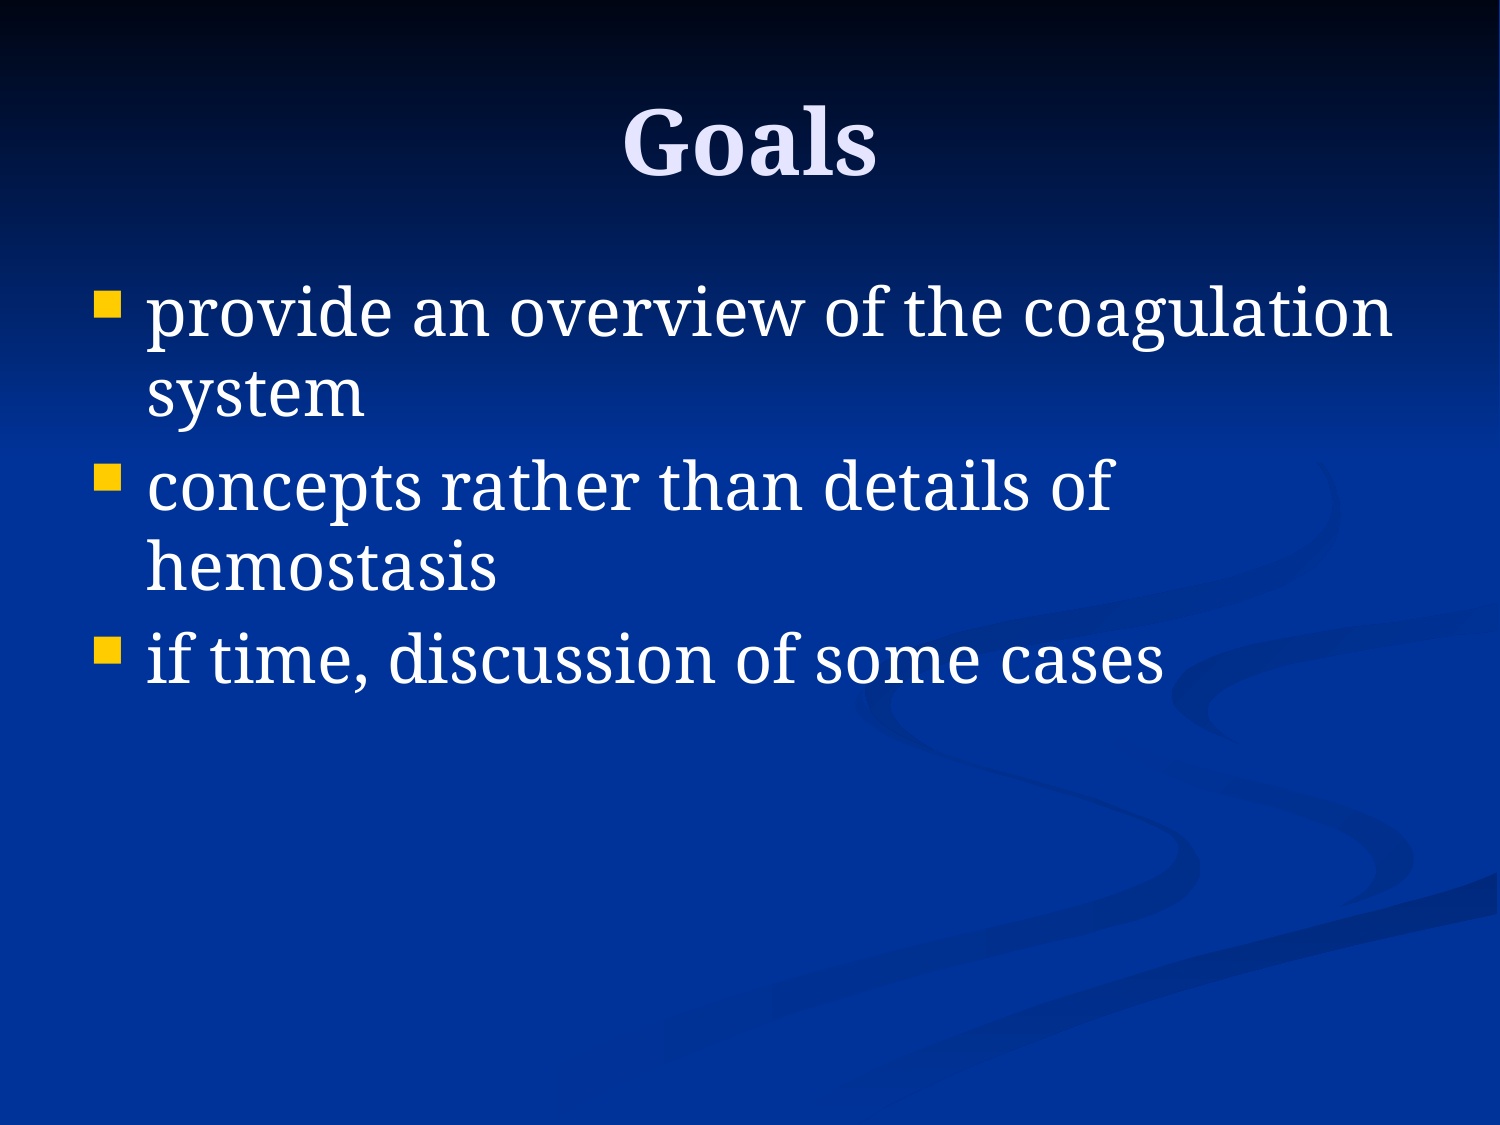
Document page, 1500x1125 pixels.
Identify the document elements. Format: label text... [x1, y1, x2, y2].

title Goals [74, 44, 1426, 233]
list provide an overview of the coagulation system concepts rather than details of hemostasis if time, discussion of some cases [74, 262, 1426, 1006]
